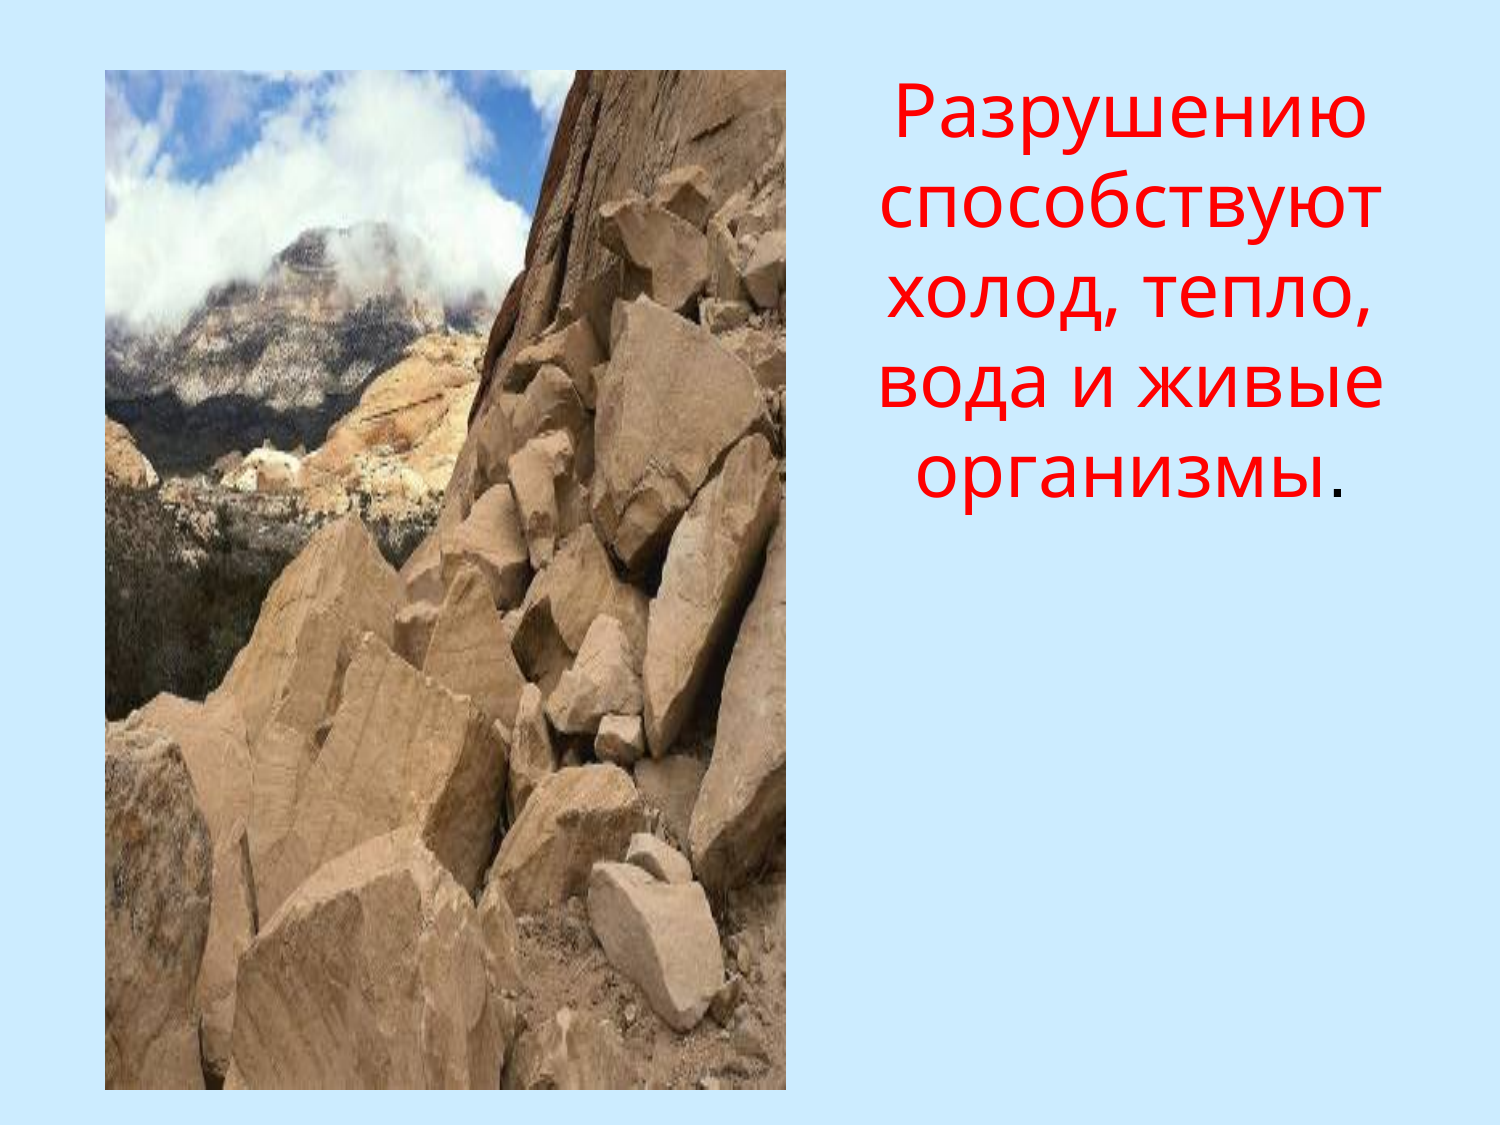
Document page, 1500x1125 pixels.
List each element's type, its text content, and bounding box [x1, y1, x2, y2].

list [105, 70, 786, 1091]
title Разрушению способствуют холод, тепло, вода и живые организмы. [808, 54, 1454, 540]
